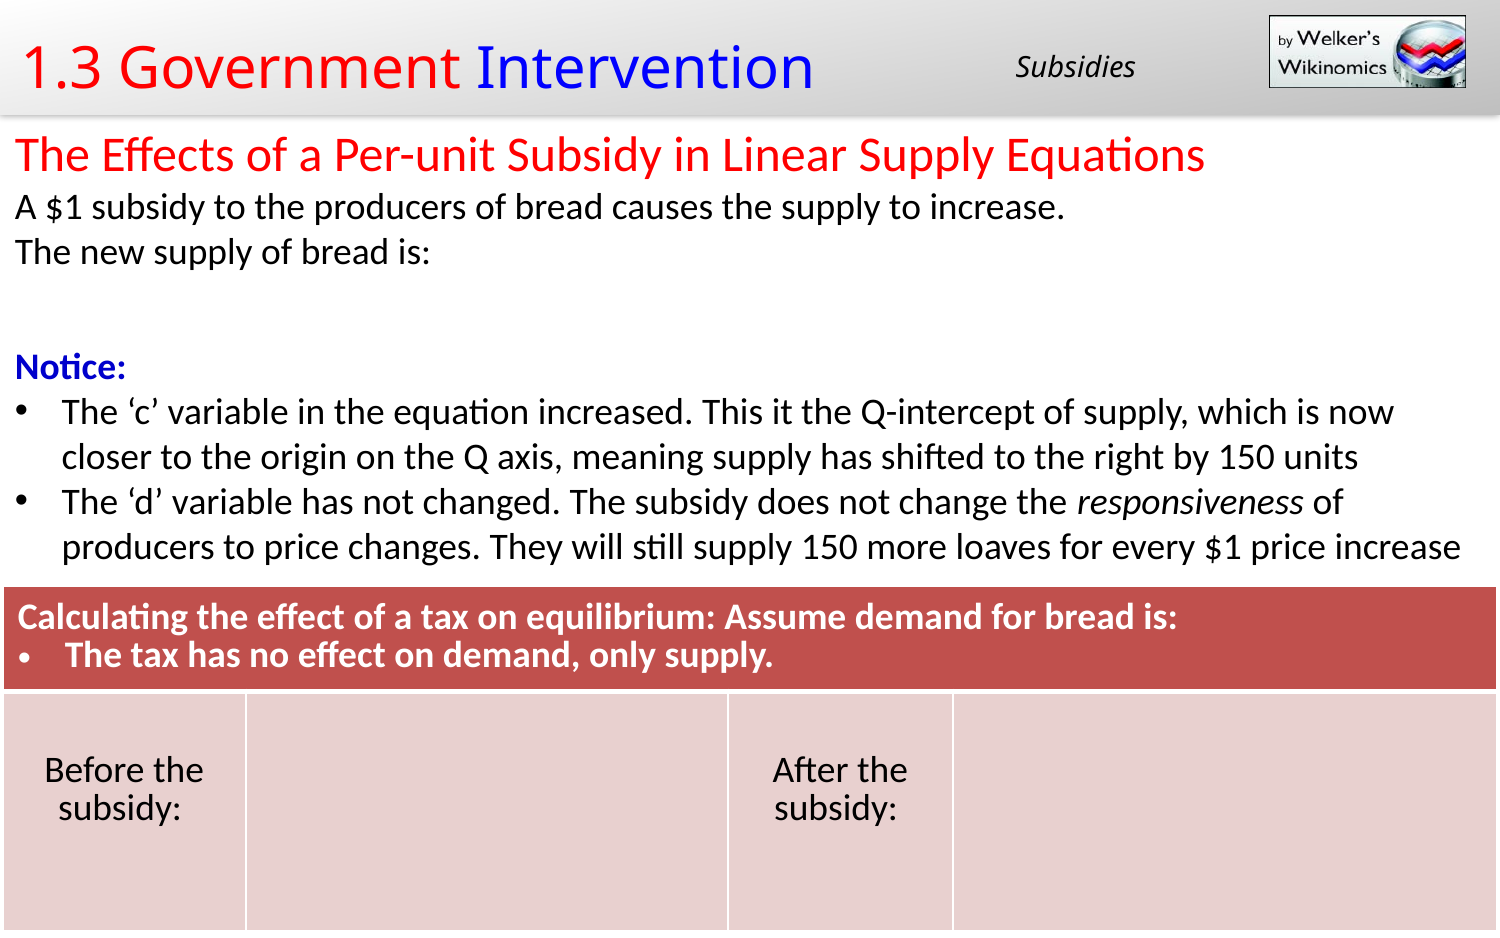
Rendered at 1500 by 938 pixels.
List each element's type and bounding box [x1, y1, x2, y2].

text_box [0, 0, 1500, 115]
